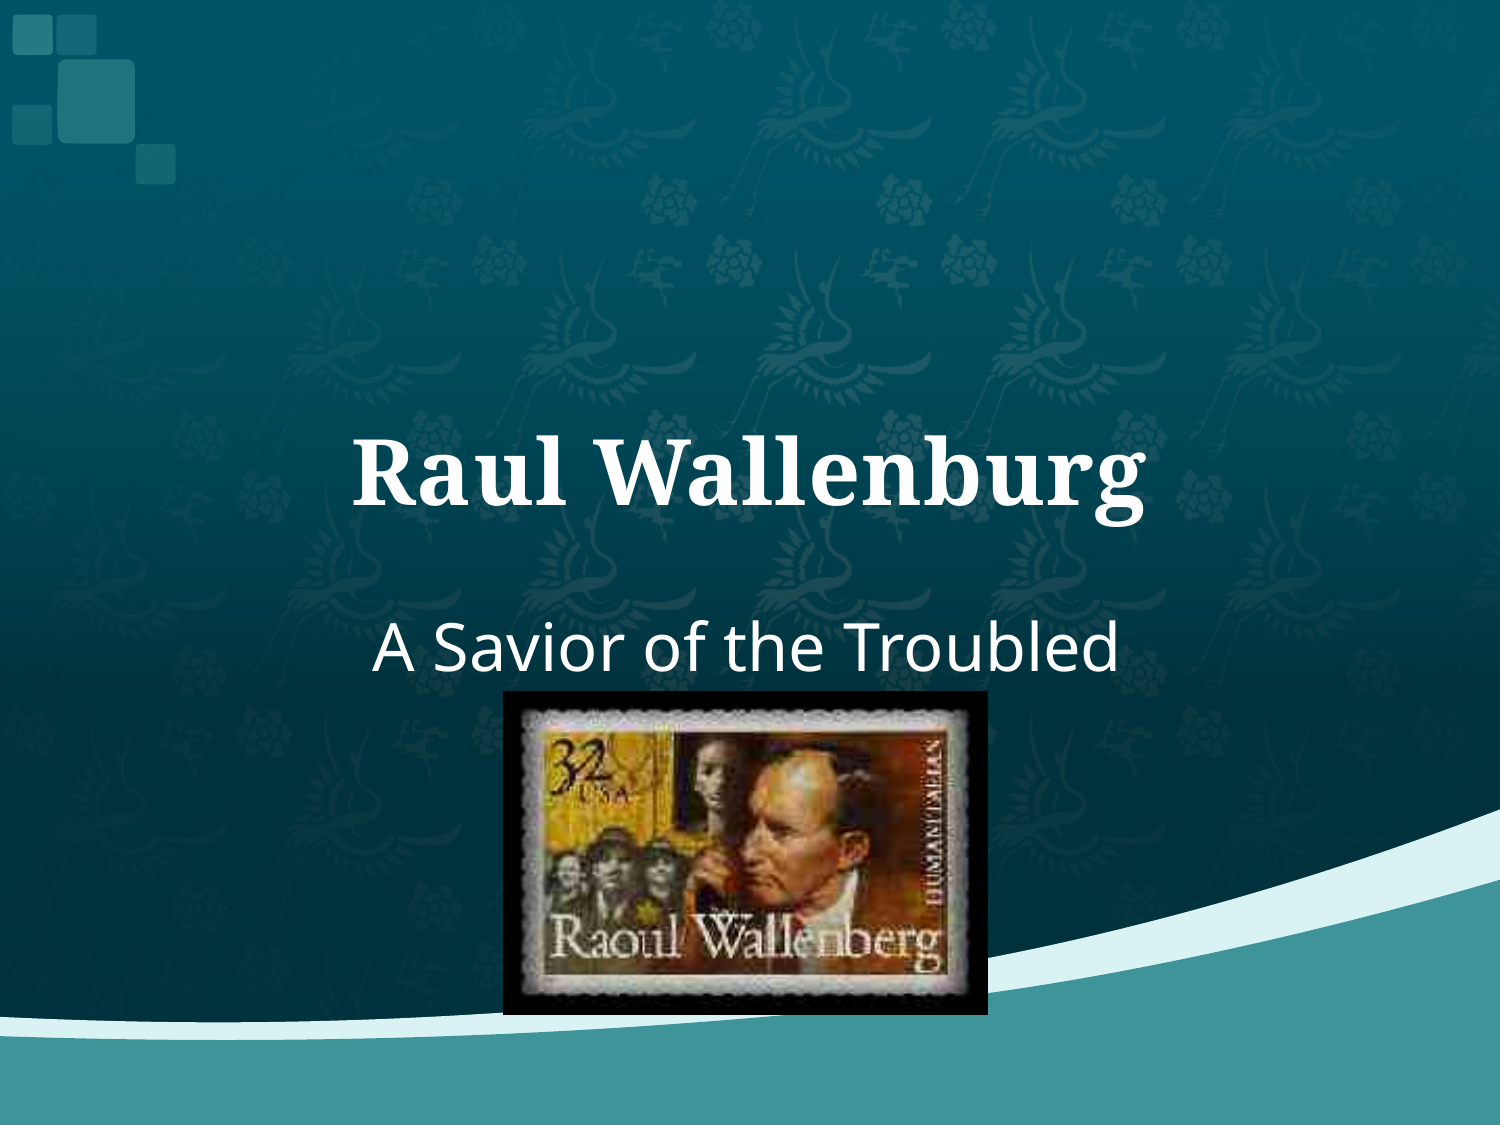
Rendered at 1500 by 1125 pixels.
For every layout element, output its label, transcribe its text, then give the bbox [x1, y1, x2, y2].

picture [503, 691, 988, 1015]
subtitle A Savior of the Troubled [222, 597, 1273, 886]
title Raul Wallenburg [75, 375, 1425, 563]
